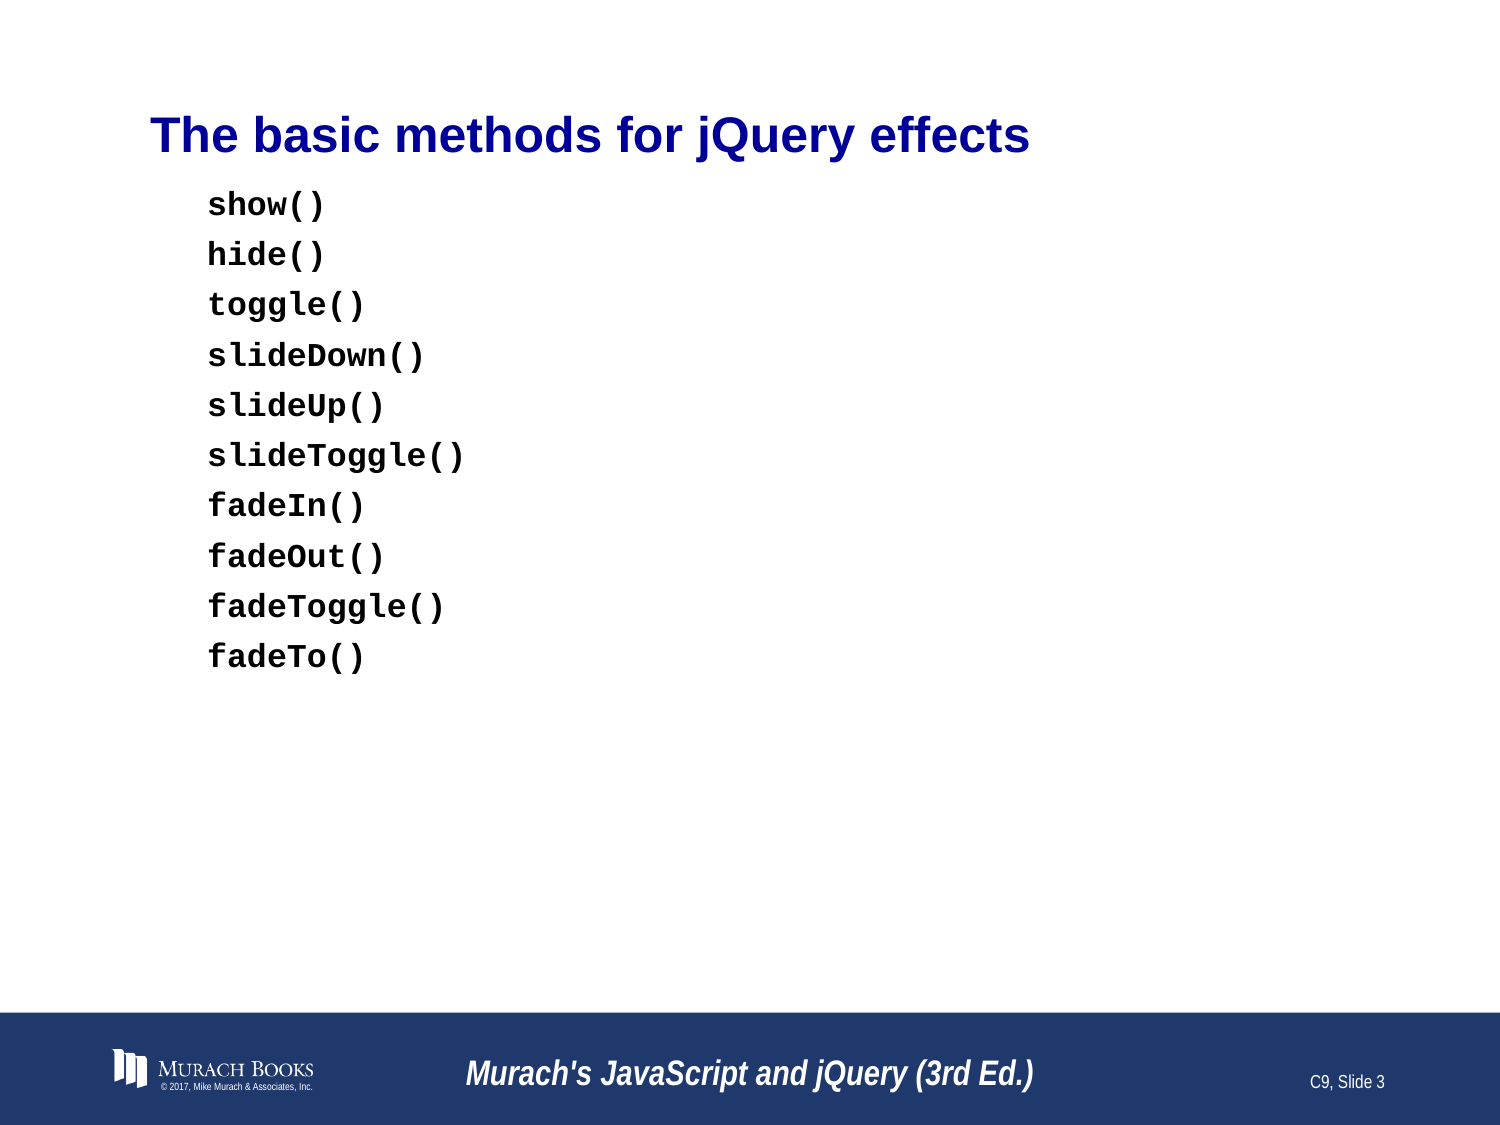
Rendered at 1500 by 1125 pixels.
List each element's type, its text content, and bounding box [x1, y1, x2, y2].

slide_number Murach's JavaScript and jQuery (3rd Ed.) [463, 1025, 1050, 1100]
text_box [149, 187, 1348, 691]
title The basic methods for jQuery effects [150, 102, 1350, 164]
footer © 2017, Mike Murach & Associates, Inc. [12, 1025, 463, 1100]
slide_number C9, Slide 3 [1087, 1025, 1400, 1100]
